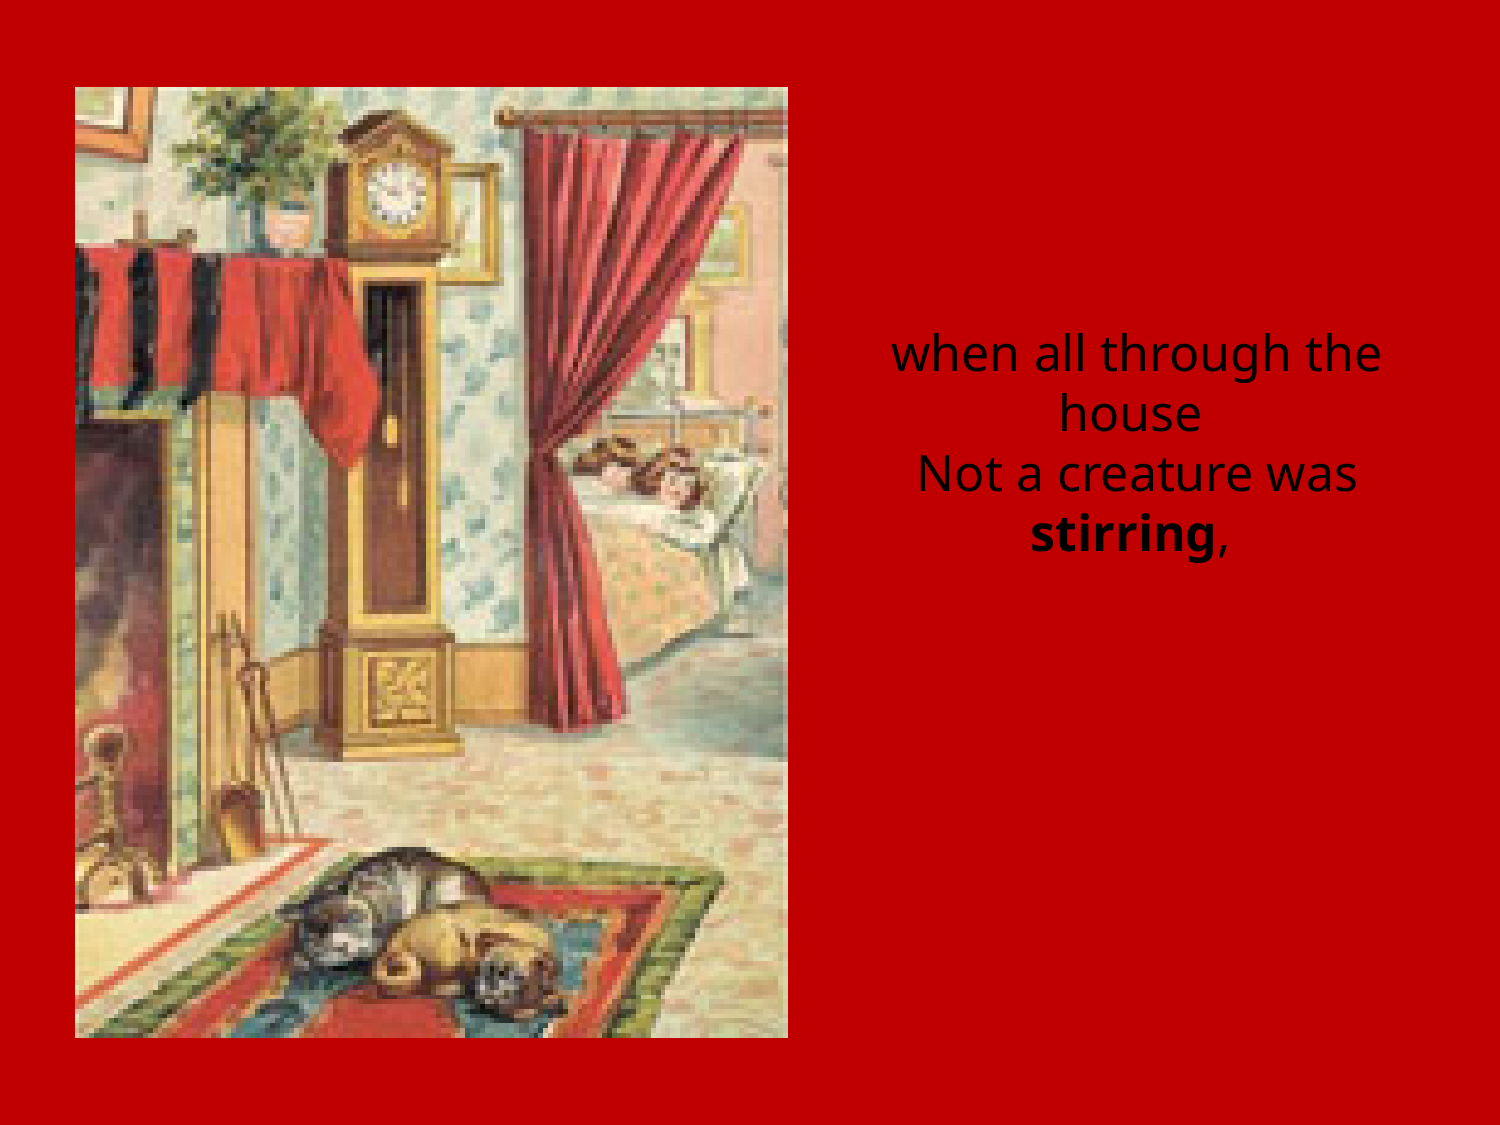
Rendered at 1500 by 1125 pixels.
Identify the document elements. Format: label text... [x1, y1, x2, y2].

picture [74, 87, 788, 1038]
text_box when all through the house Not a creature was stirring, [862, 314, 1413, 675]
